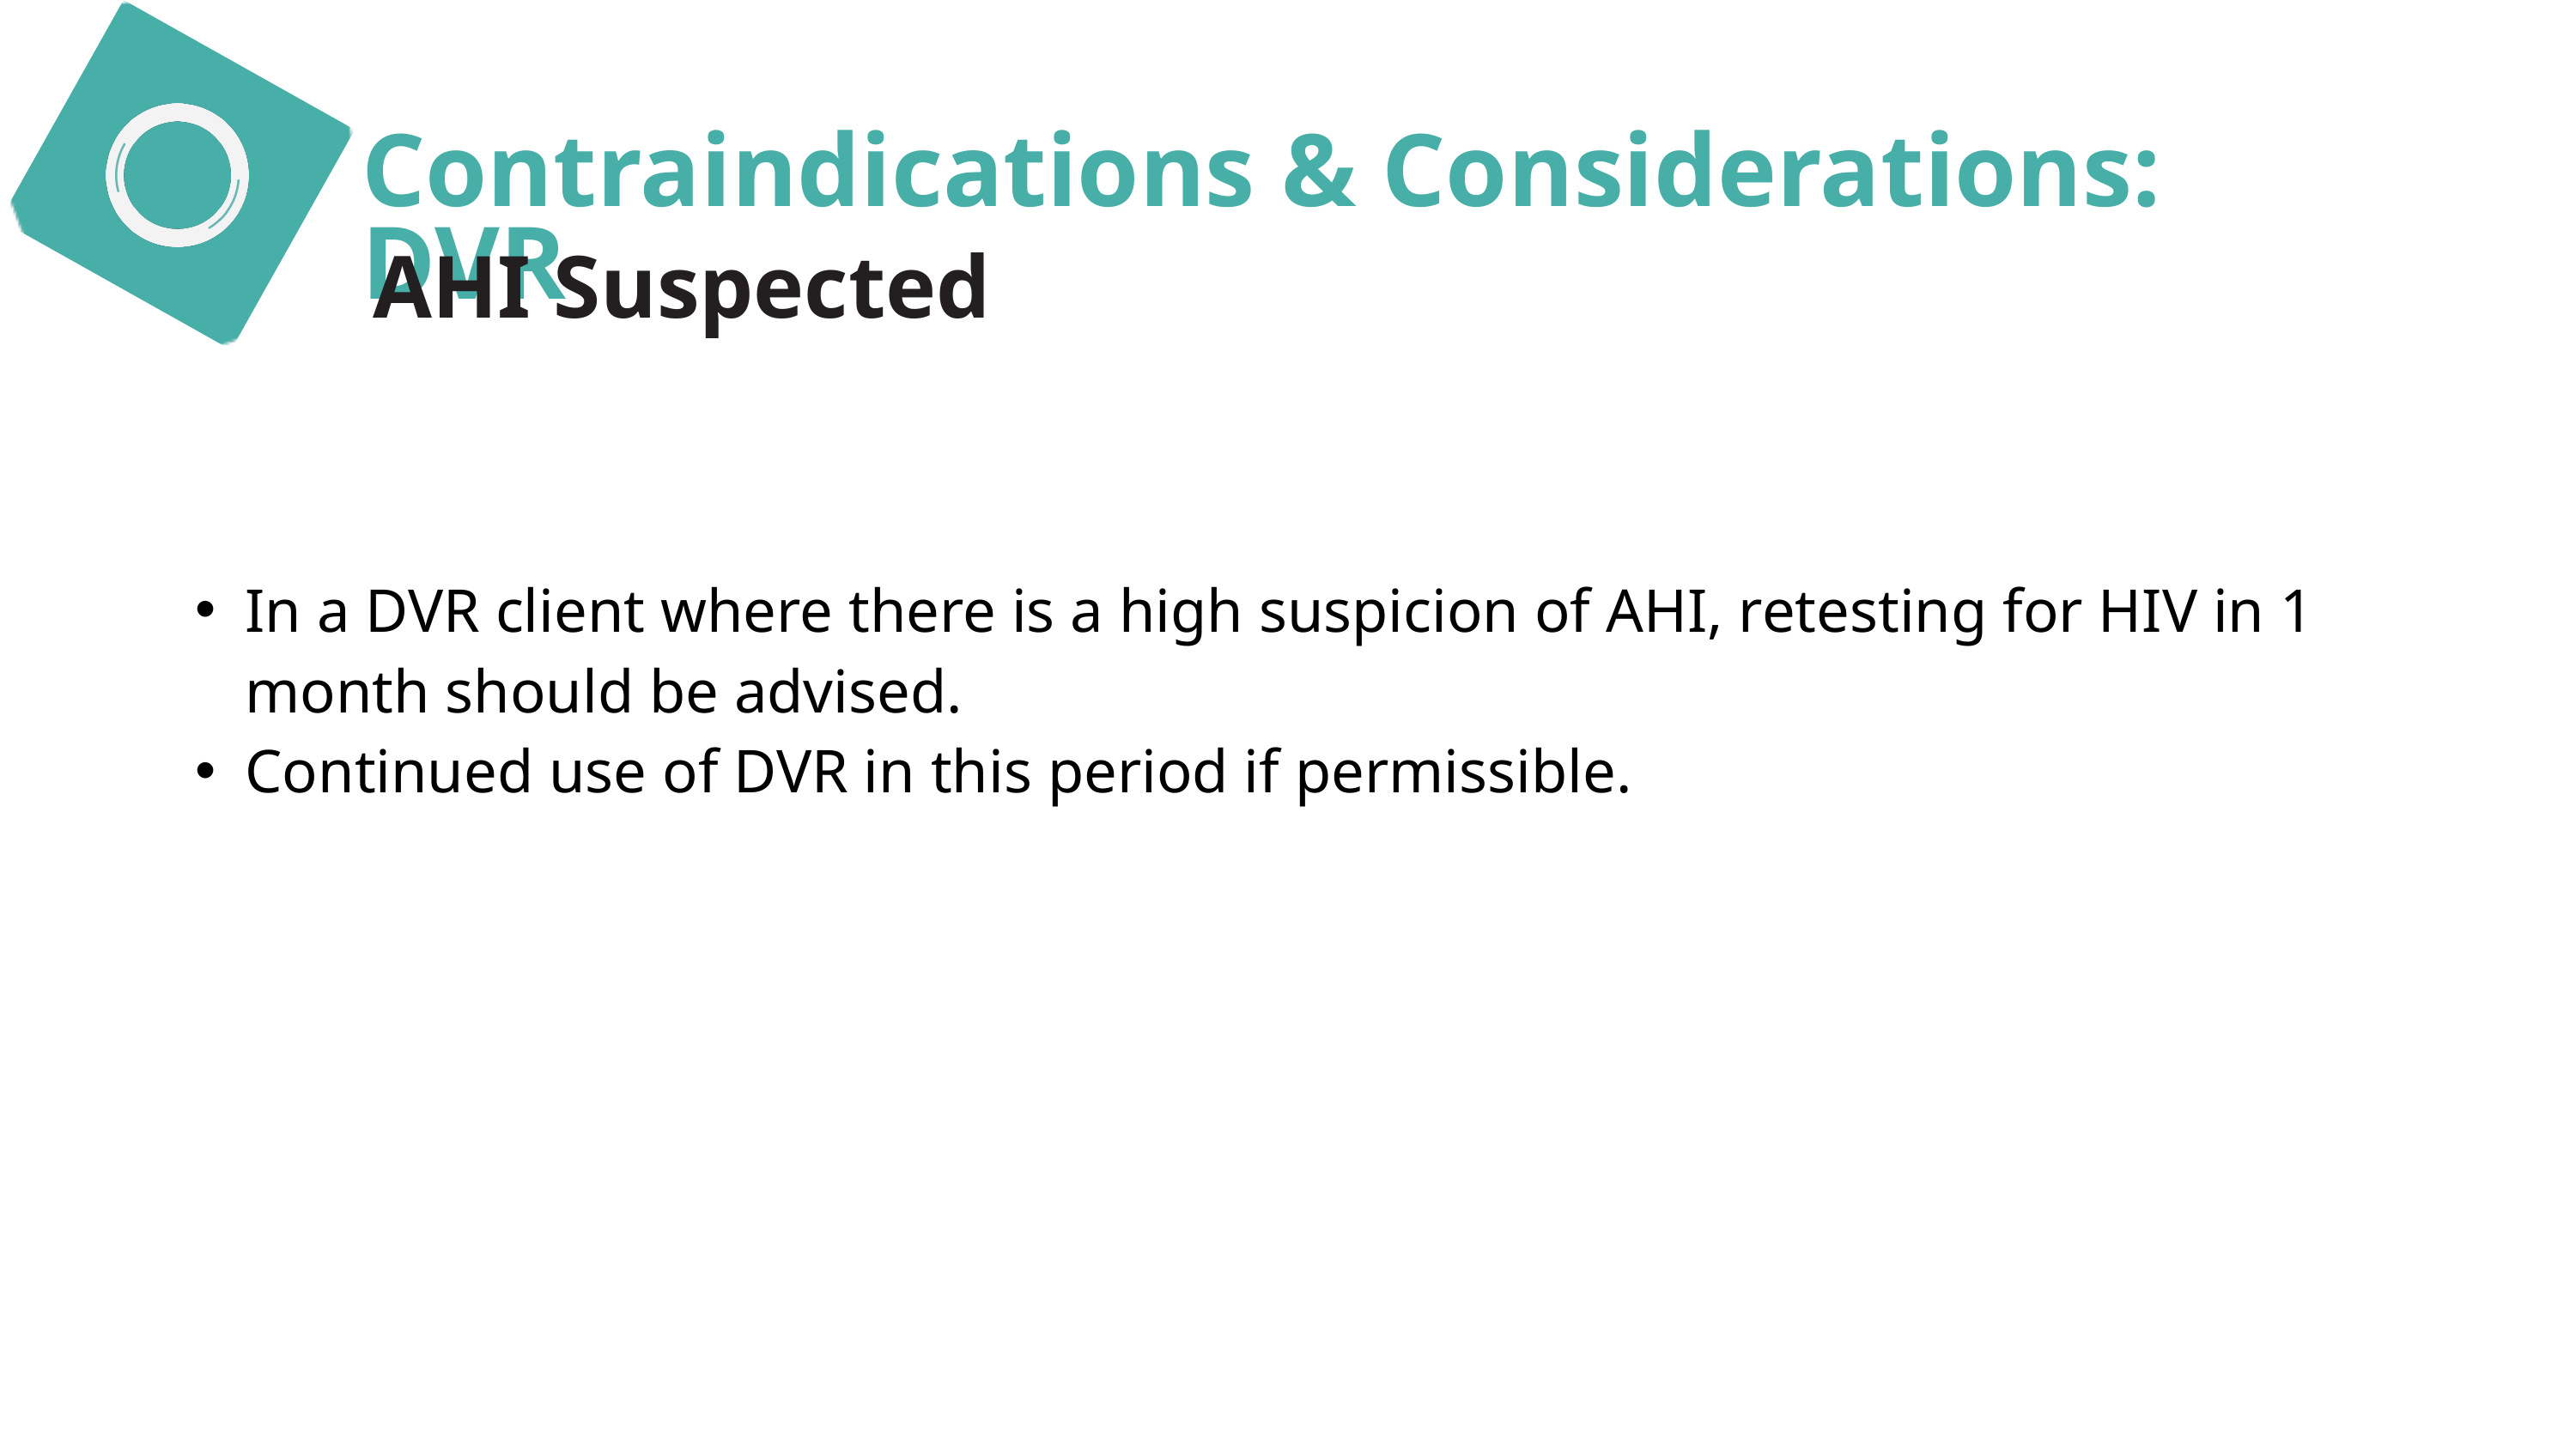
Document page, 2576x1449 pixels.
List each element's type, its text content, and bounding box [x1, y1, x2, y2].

text_box In a DVR client where there is a high suspicion of AHI, retesting for HIV in 1 month should be advised. Continued use of DVR in this period if permissible. [144, 563, 2403, 885]
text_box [0, 0, 355, 350]
text_box AHI Suspected [373, 256, 1191, 336]
text_box Contraindications & Considerations: DVR [361, 134, 2215, 319]
